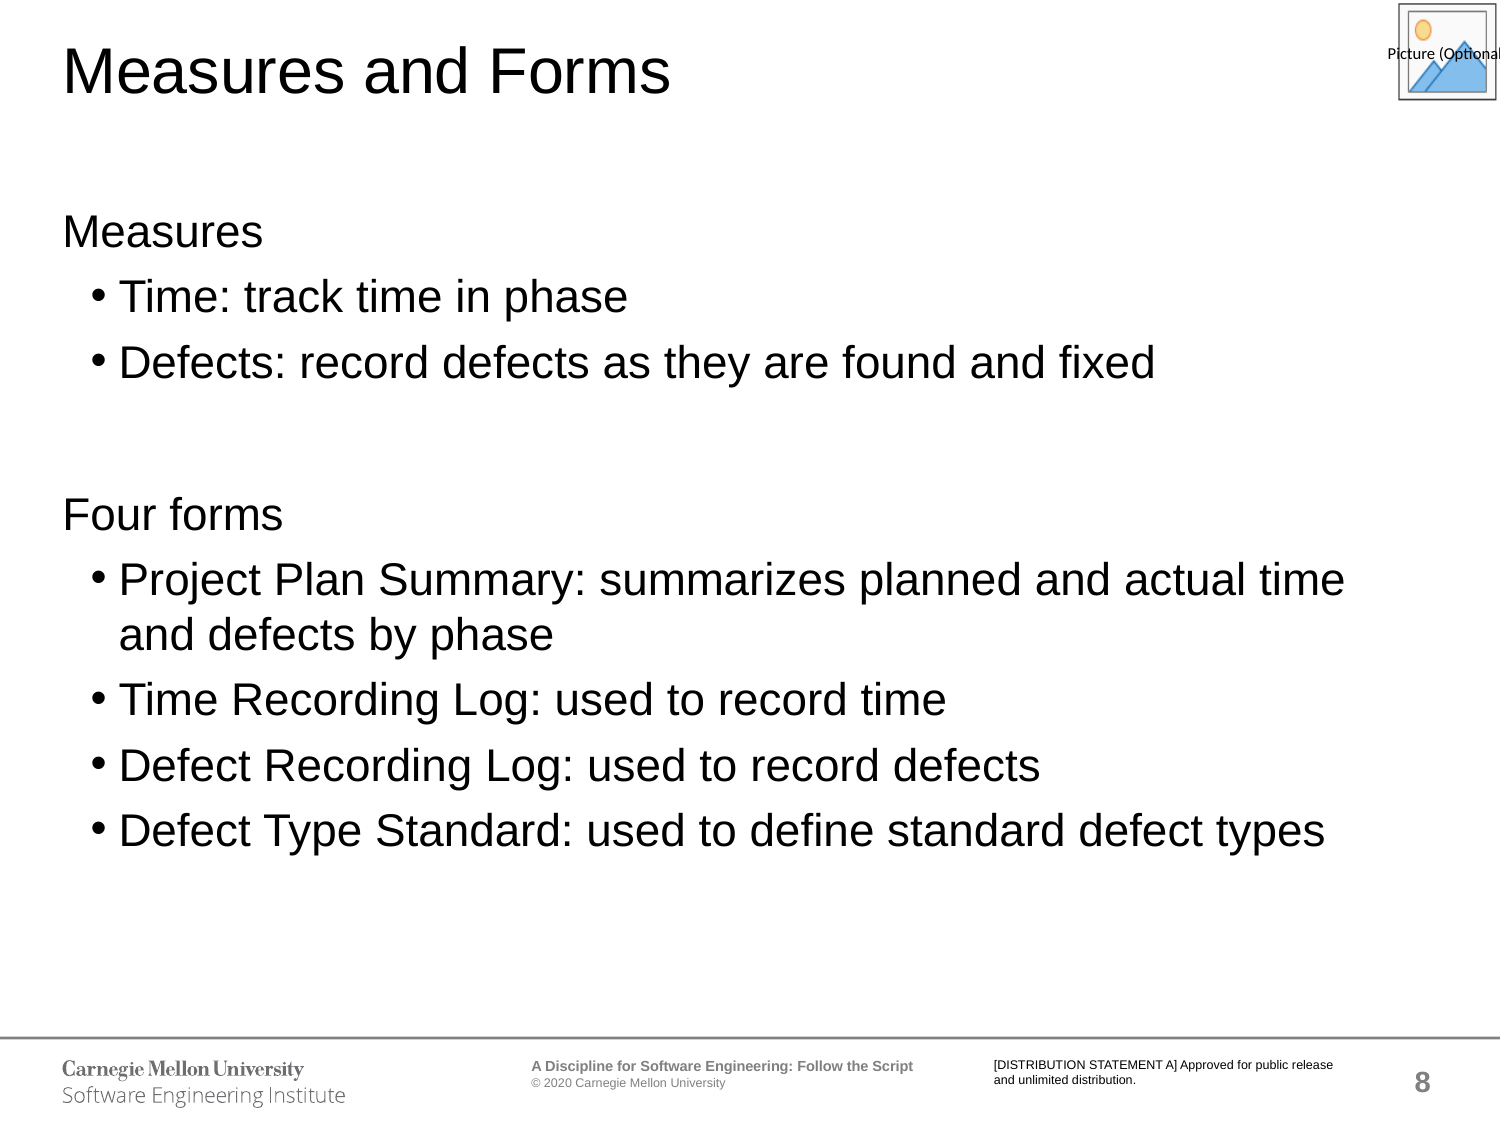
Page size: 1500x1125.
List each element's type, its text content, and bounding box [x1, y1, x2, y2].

list Measures Time: track time in phase Defects: record defects as they are found and fixed Four forms Project Plan Summary: summarizes planned and actual time and defects by phase Time Recording Log: used to record time Defect Recording Log: used to record defects Defect Type Standard: used to define standard defect types [62, 201, 1431, 1000]
picture [1394, 0, 1500, 105]
title Measures and Forms [62, 37, 1338, 182]
